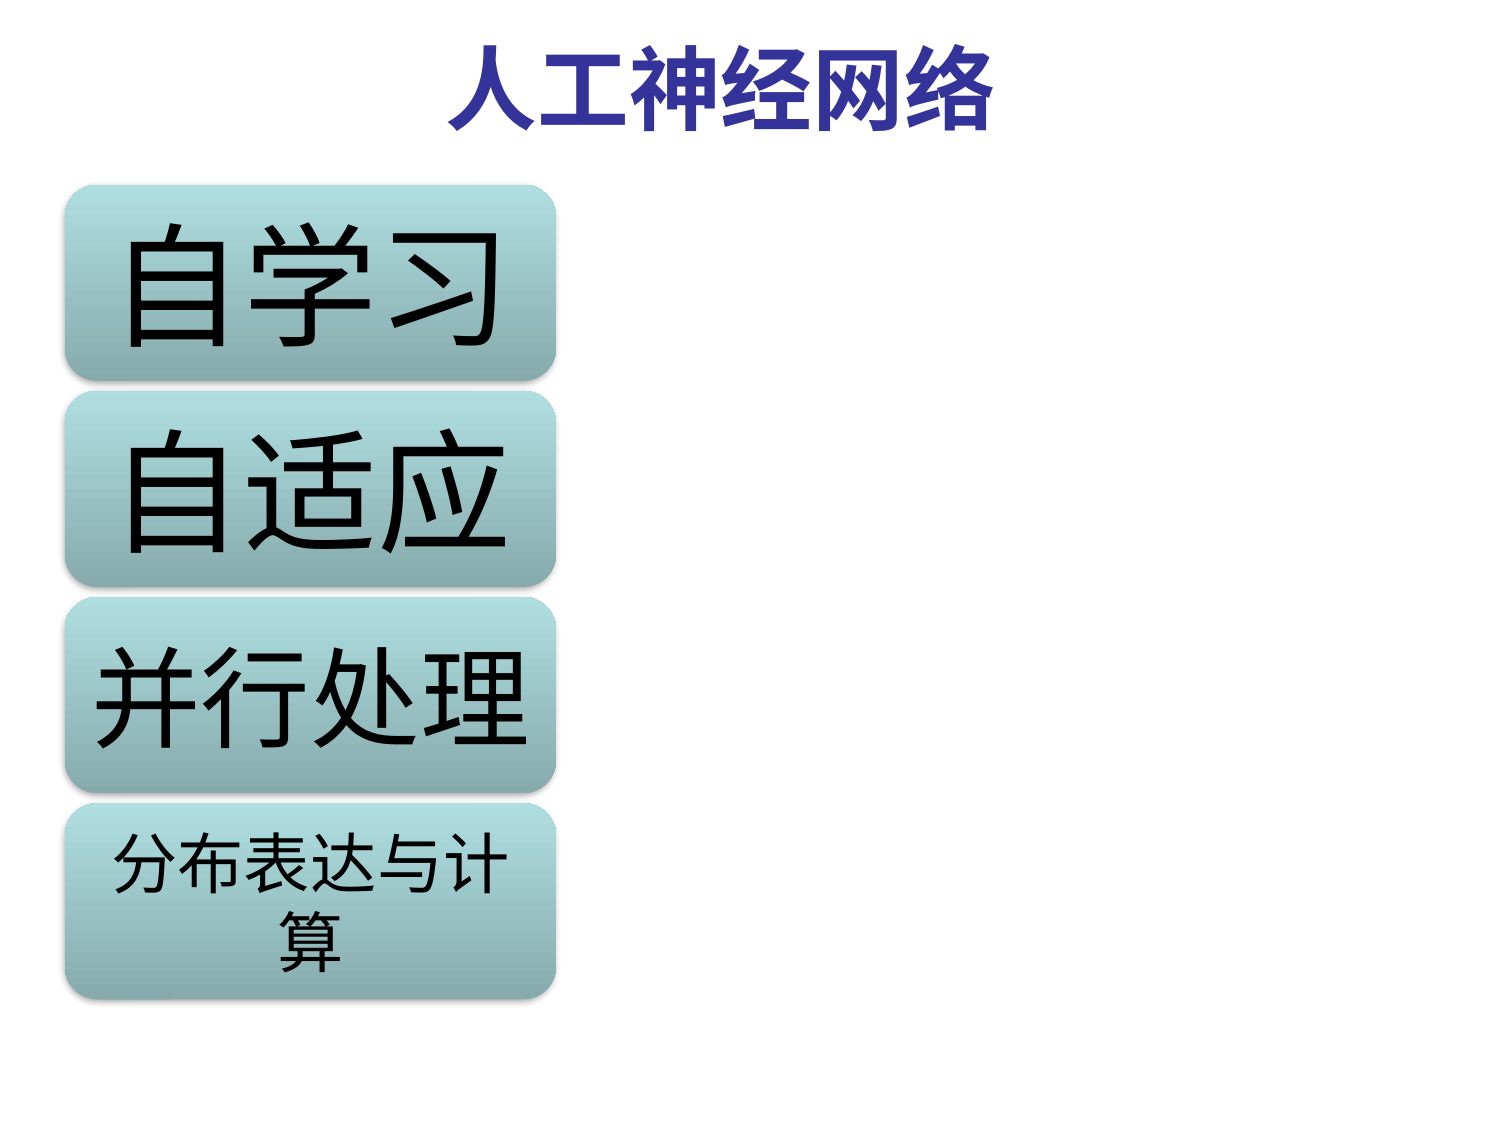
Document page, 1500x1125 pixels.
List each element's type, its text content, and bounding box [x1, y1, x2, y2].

text_box 人工神经网络 [431, 24, 1034, 150]
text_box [64, 184, 1430, 1000]
